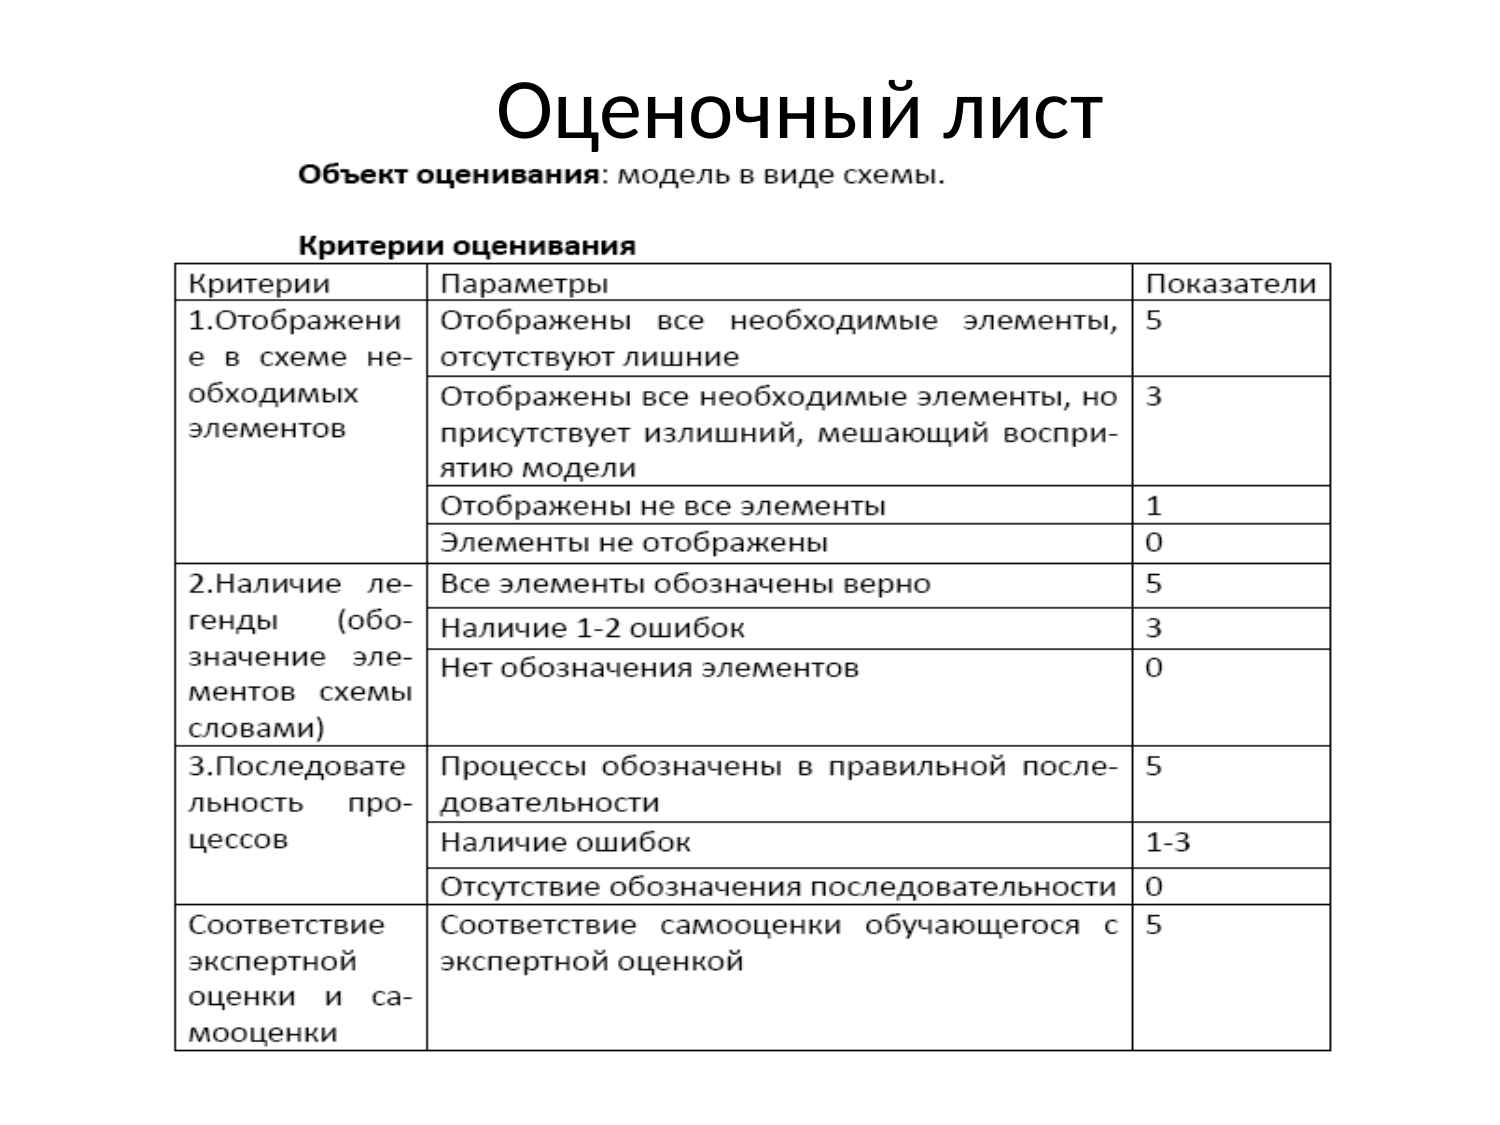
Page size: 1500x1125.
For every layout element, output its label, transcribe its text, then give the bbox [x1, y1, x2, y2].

title Оценочный лист [175, 45, 1425, 164]
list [128, 152, 1384, 1077]
